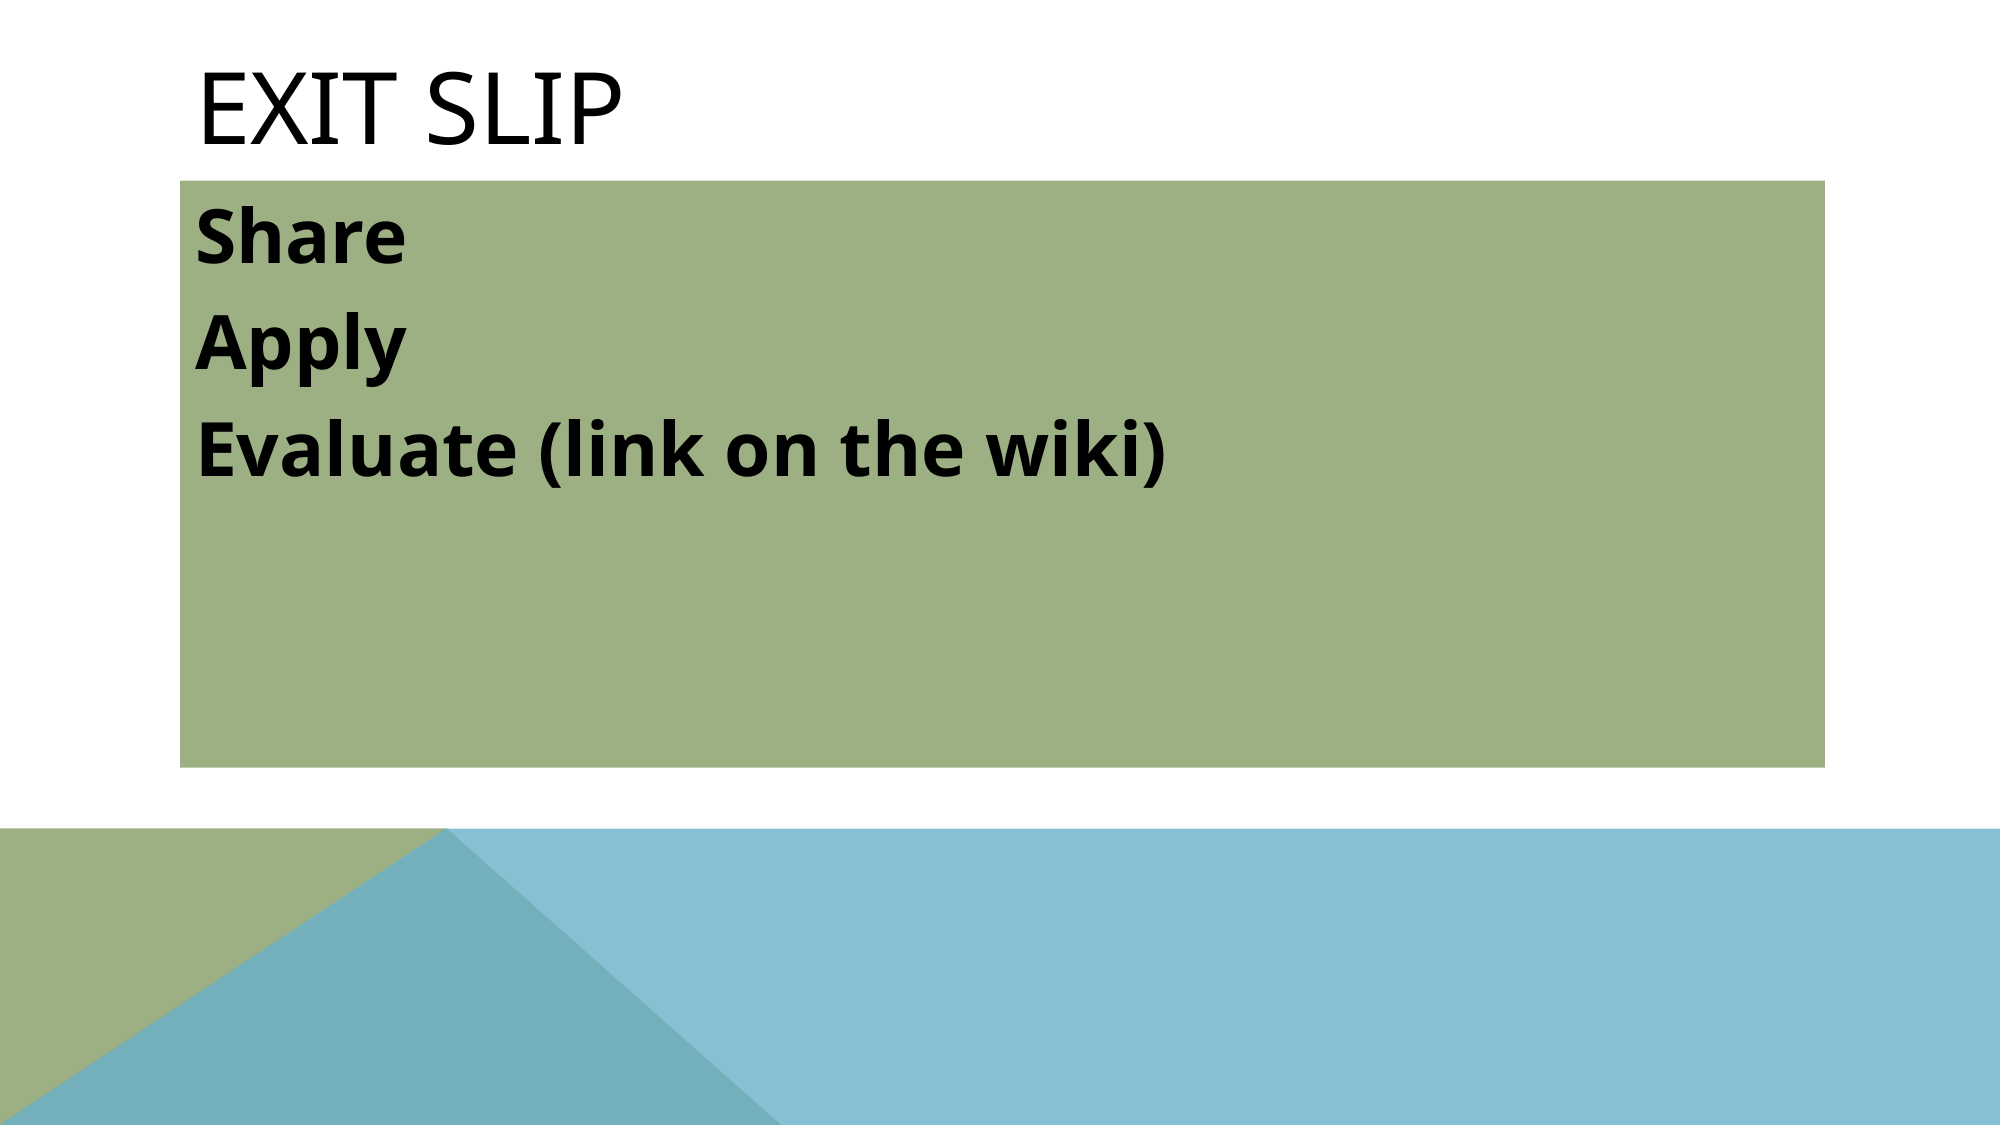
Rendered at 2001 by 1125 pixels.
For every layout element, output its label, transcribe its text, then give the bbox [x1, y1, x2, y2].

list Share Apply Evaluate (link on the wiki) [180, 180, 1825, 768]
title Exit Slip [180, 60, 1825, 150]
